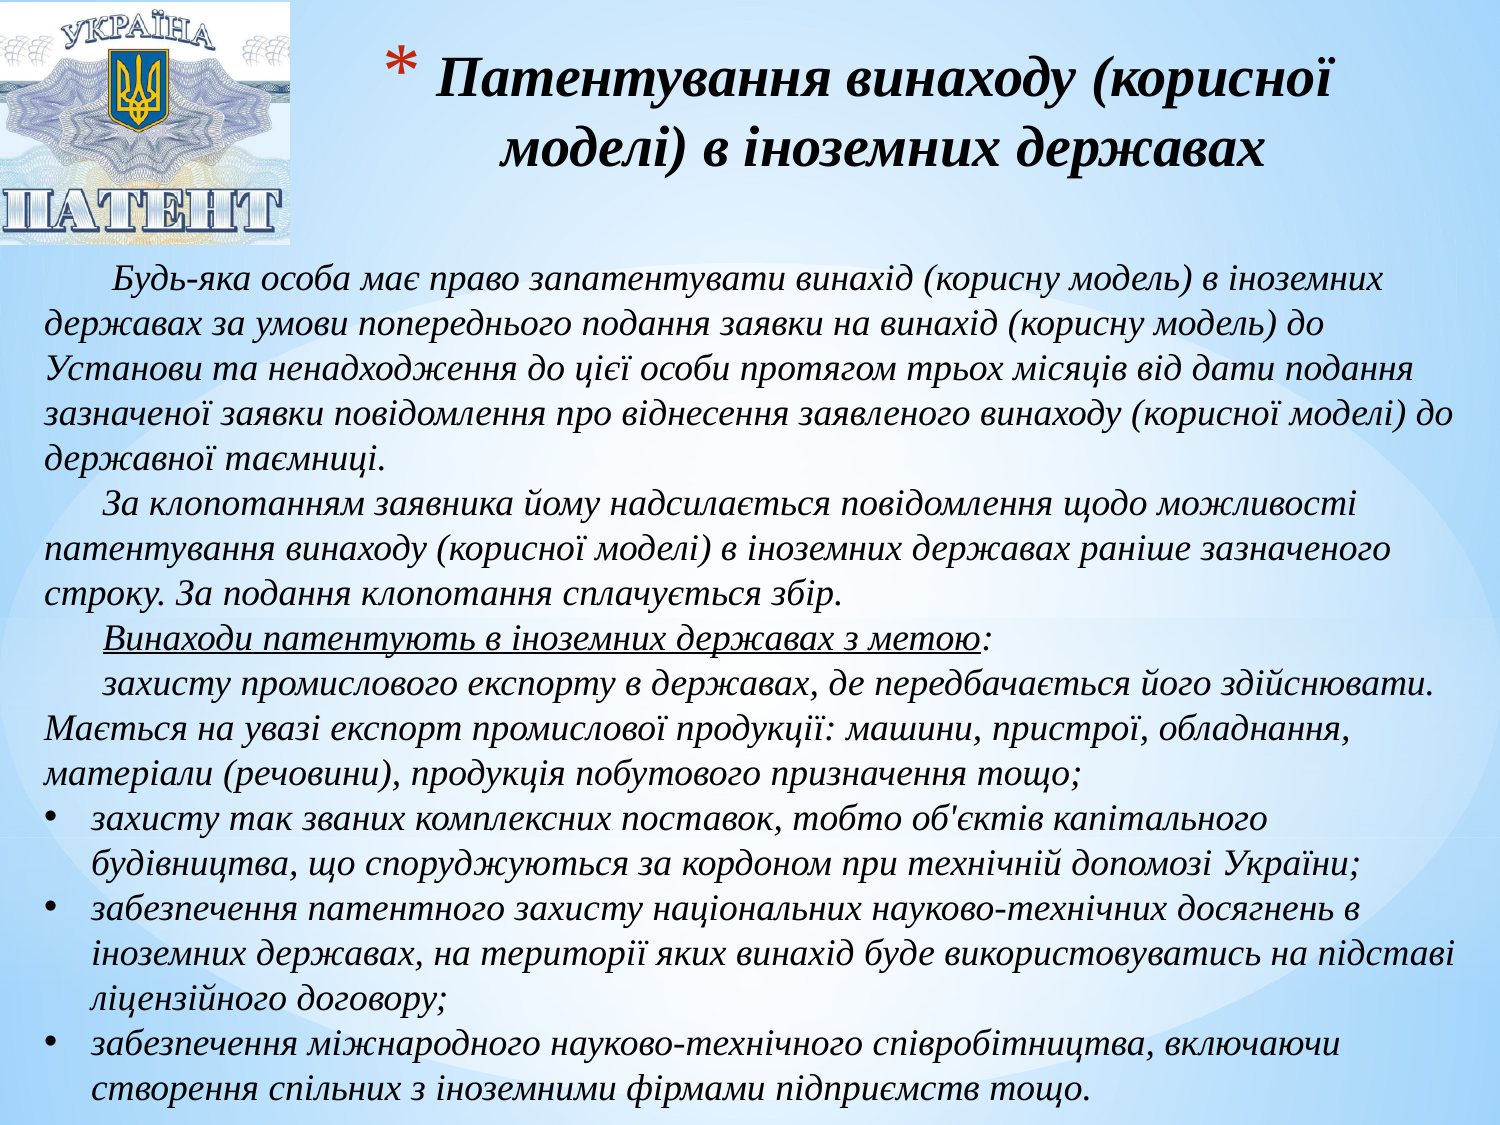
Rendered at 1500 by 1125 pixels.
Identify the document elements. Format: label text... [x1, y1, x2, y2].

title Патентування винаходу (корисної моделі) в іноземних державах [295, 30, 1427, 209]
text_box Будь-яка особа має право запатентувати винахід (корисну модель) в іноземних державах за умови попереднього подання заявки на винахід (корисну модель) до Установи та ненадходження до цієї особи протягом трьох місяців від дати подання зазначеної заявки повідомлення про віднесення заявленого винаходу (корисної моделі) до державної таємниці. За клопотанням заявника йому надсилається повідомлення щодо можливості патентування винаходу (корисної моделі) в іноземних державах раніше зазначеного строку. За подання клопотання сплачується збір. Винаходи патентують в іноземних державах з метою: захисту промислового експорту в державах, де передбачається його здійснювати. Мається на увазі експорт промислової продукції: машини, пристрої, обладнання, матеріали (речовини), продукція побутового призначення тощо; захисту так званих комплексних поставок, тобто об'єктів капітального будівництва, що споруджуються за кордоном при технічній допомозі України; забезпечення патентного захисту національних науково-технічних досягнень в іноземних державах, на території яких винахід буде використовуватись на підставі ліцензійного договору; забезпечення міжнародного науково-технічного співробітництва, включаючи створення спільних з іноземними фірмами підприємств тощо. [29, 245, 1483, 1115]
picture [0, 2, 290, 245]
